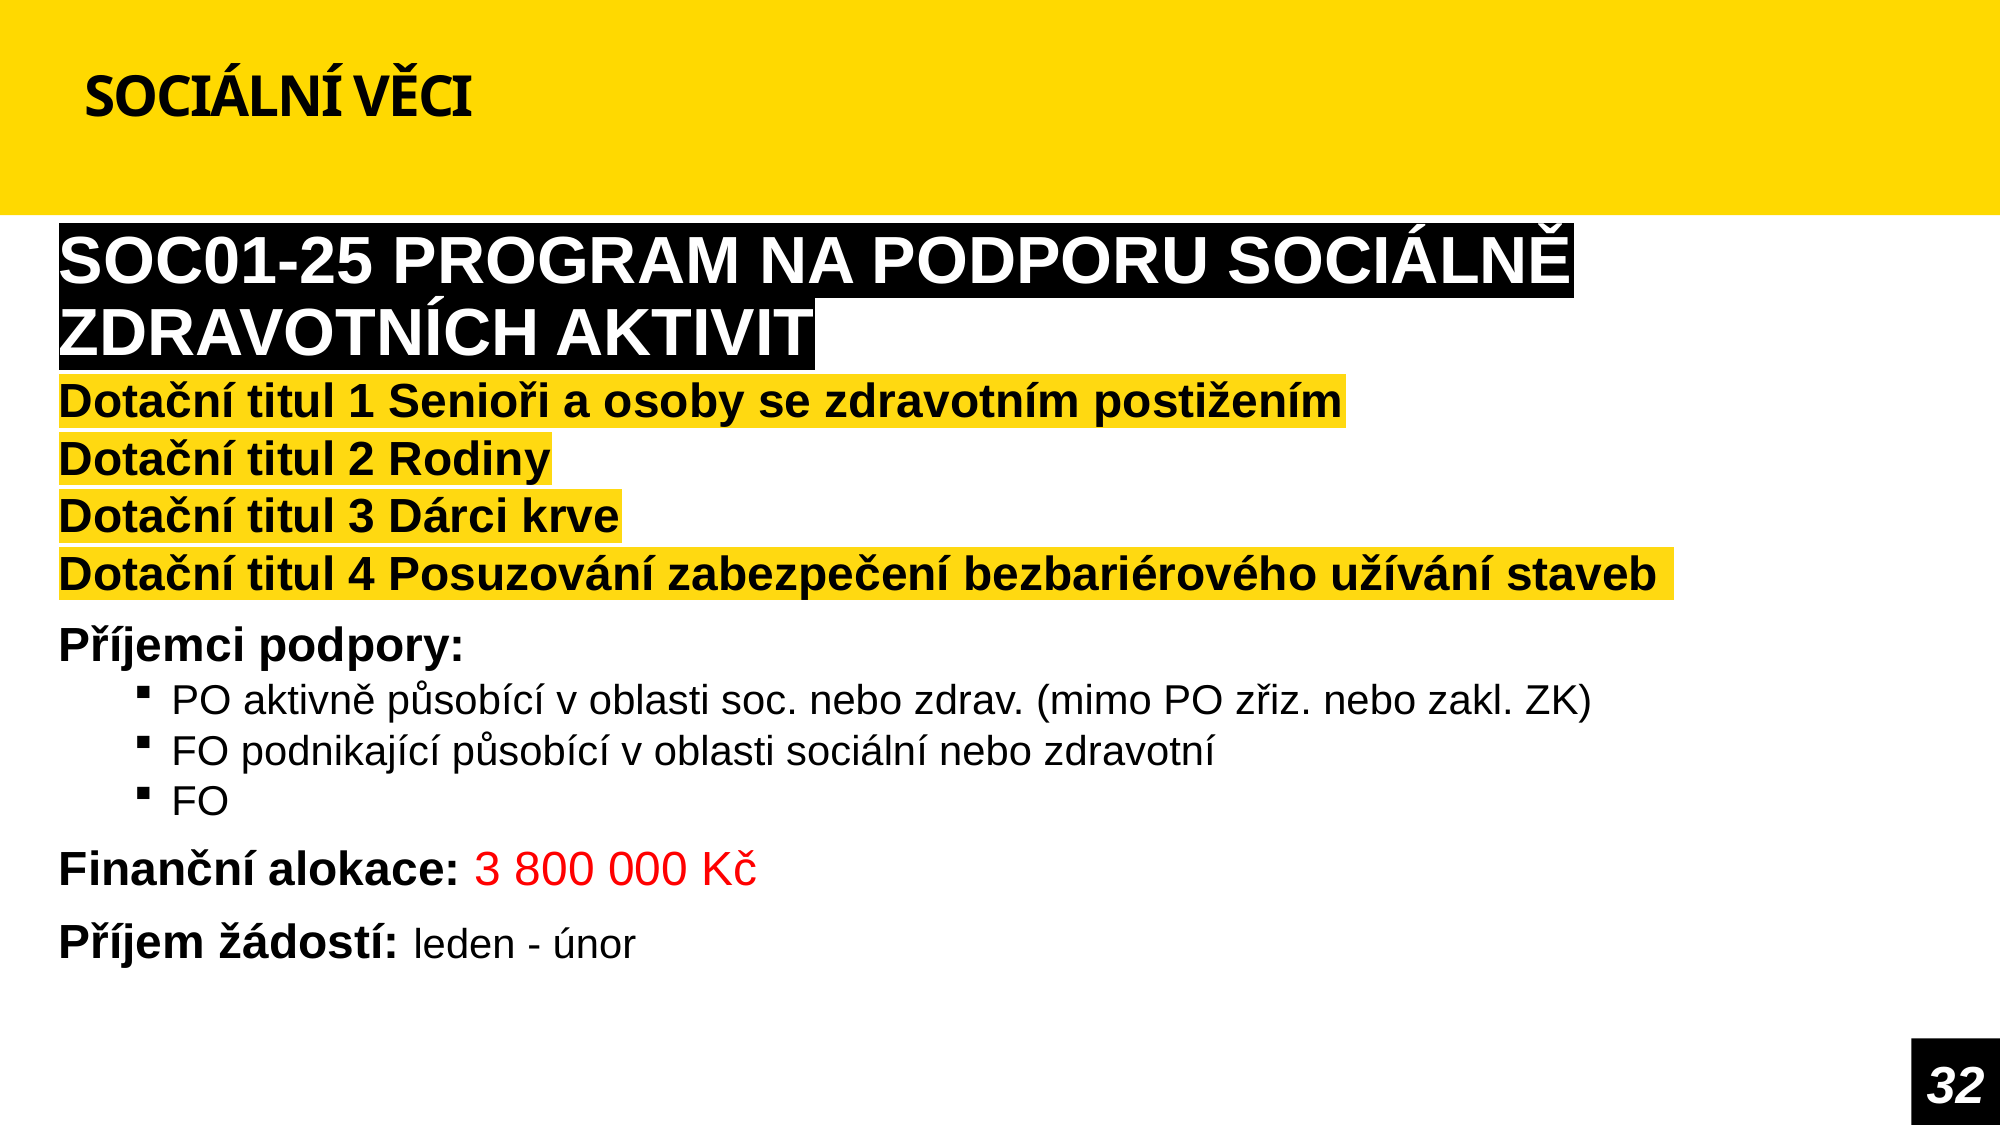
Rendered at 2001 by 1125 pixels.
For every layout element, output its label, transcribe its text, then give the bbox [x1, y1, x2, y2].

list SOC01-25 PROGRAM NA PODPORU SOCIÁLNĚ ZDRAVOTNÍCH AKTIVIT Dotační titul 1 Senioři a osoby se zdravotním postižením Dotační titul 2 Rodiny Dotační titul 3 Dárci krve Dotační titul 4 Posuzování zabezpečení bezbariérového užívání staveb Příjemci podpory: PO aktivně působící v oblasti soc. nebo zdrav. (mimo PO zřiz. nebo zakl. ZK) FO podnikající působící v oblasti sociální nebo zdravotní FO Finanční alokace: 3 800 000 Kč Příjem žádostí: leden - únor [0, 218, 2000, 1125]
slide_number 32 [1911, 1038, 2000, 1125]
title SOCIÁLNÍ VĚCI [69, 60, 1918, 214]
